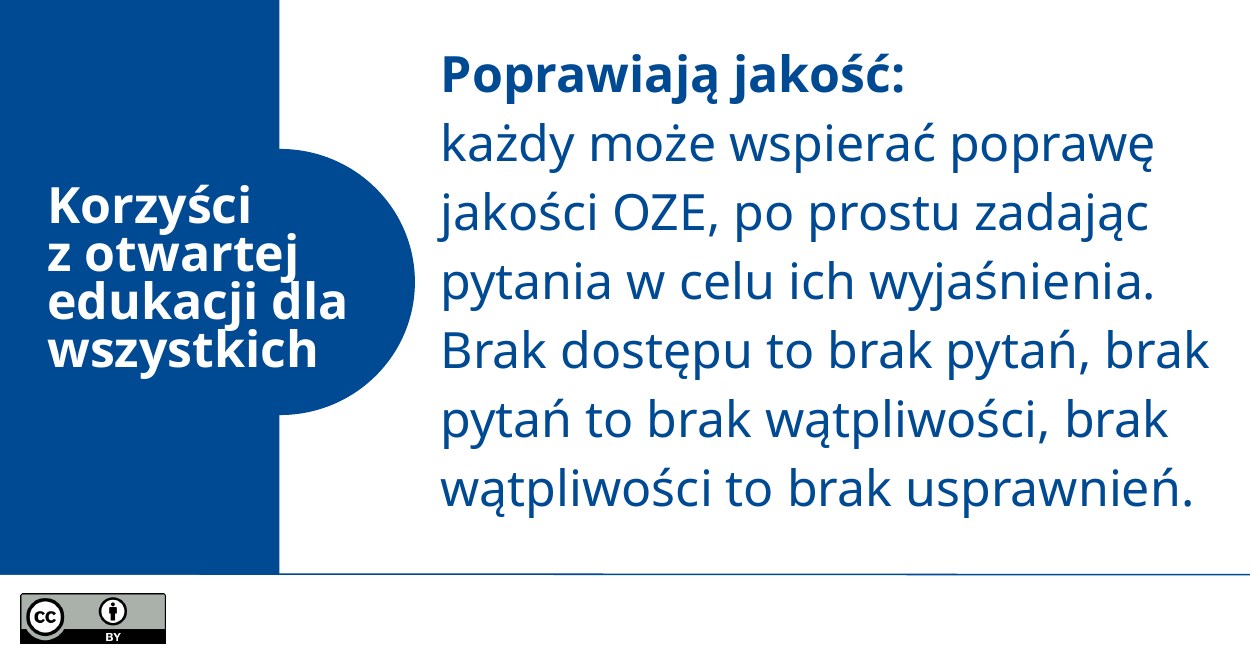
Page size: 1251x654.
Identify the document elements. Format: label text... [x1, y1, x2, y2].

text_box [204, 392, 356, 416]
picture [20, 592, 166, 645]
text_box [0, 0, 280, 573]
text_box [0, 582, 1250, 654]
text_box Korzyści z otwartej edukacji dla wszystkich [32, 169, 415, 392]
text_box [209, 148, 352, 169]
text_box Poprawiają jakość: każdy może wspierać poprawę jakości OZE, po prostu zadając pytania w celu ich wyjaśnienia. Brak dostępu to brak pytań, brak pytań to brak wątpliwości, brak wątpliwości to brak usprawnień. [425, 18, 1238, 532]
